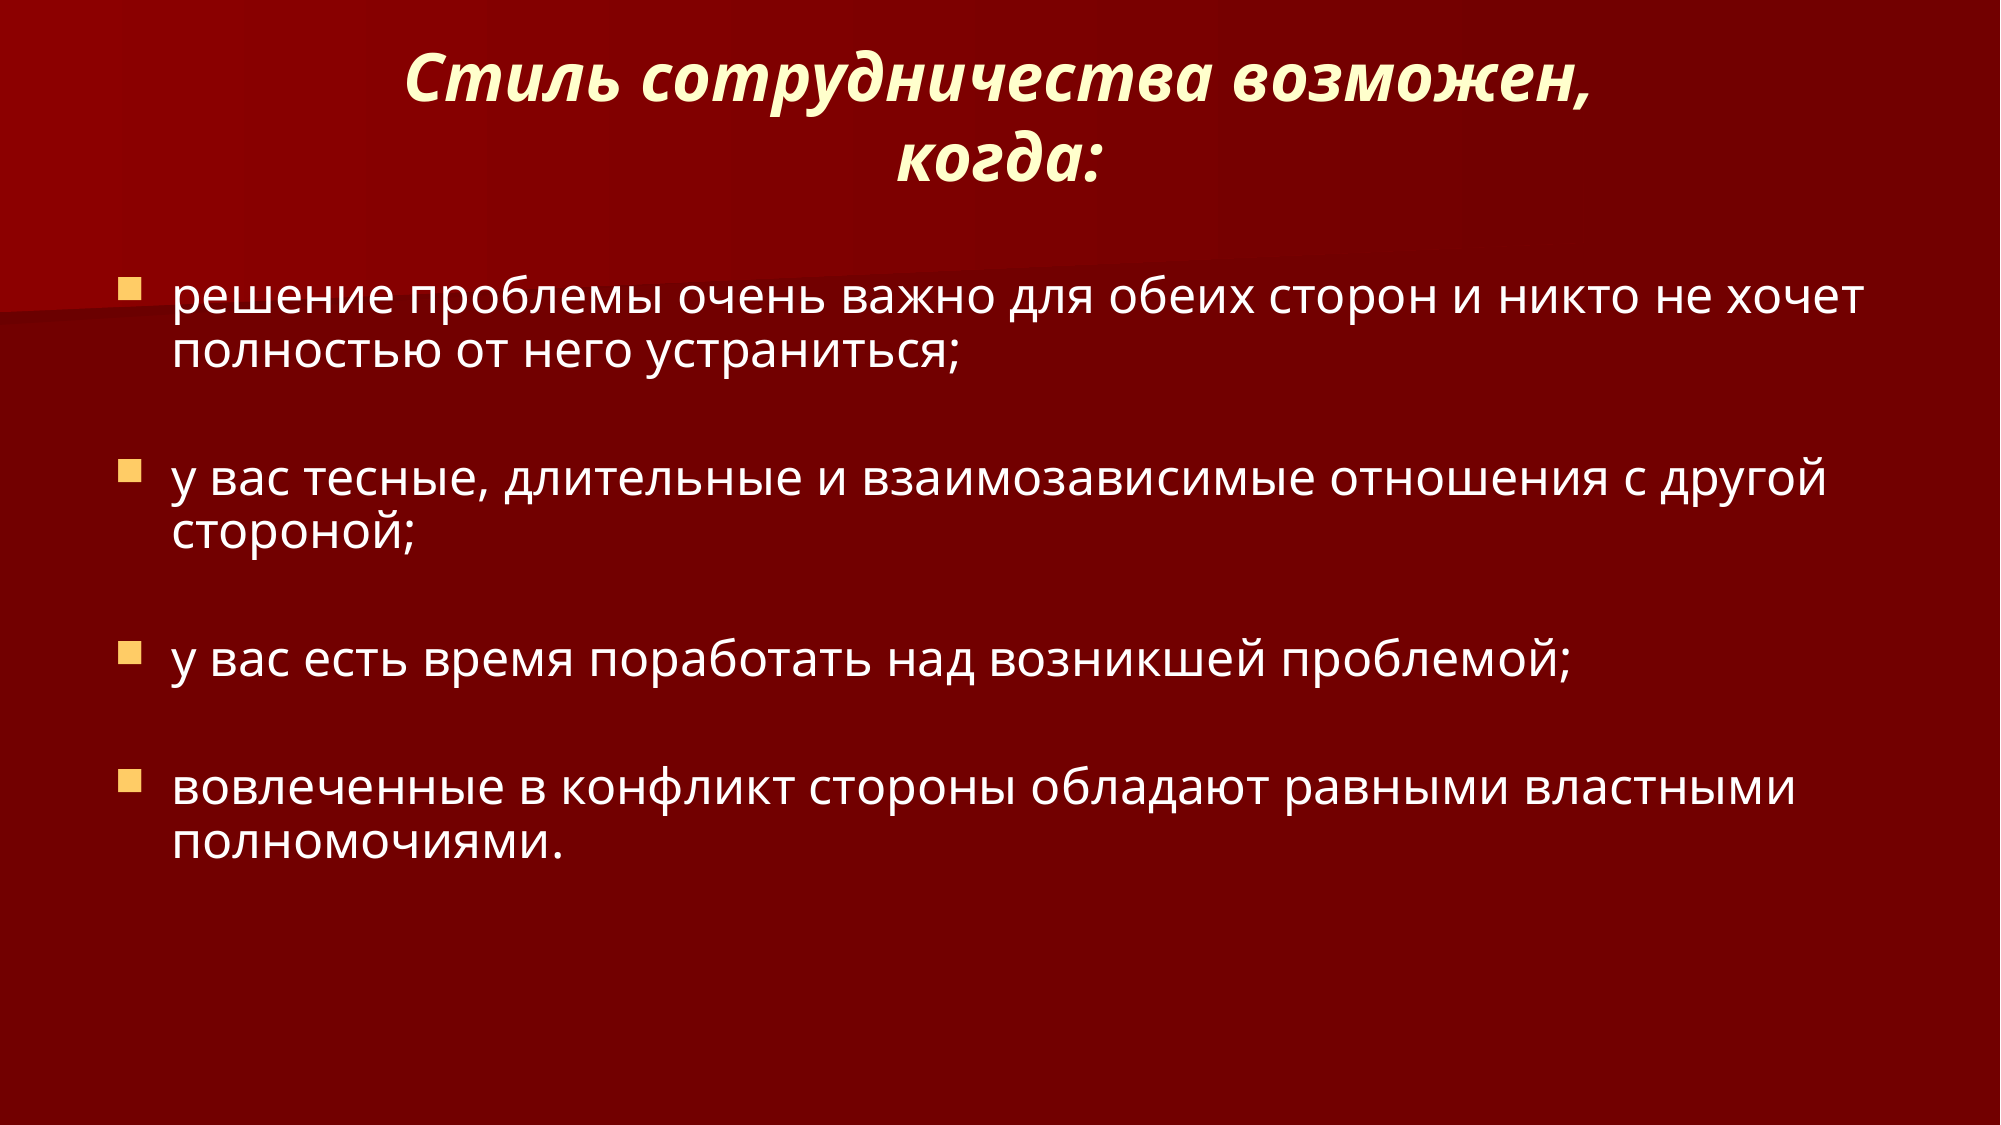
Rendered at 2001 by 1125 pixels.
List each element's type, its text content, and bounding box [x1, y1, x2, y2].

list решение проблемы очень важно для обеих сторон и никто не хочет полностью от него устраниться; у вас тесные, длительные и взаимозависимые отношения с другой стороной; у вас есть время поработать над возникшей проблемой; вовлеченные в конфликт стороны обладают равными властными полномочиями. [99, 262, 1901, 1001]
title Стиль сотрудничества возможен, когда: [324, 44, 1676, 185]
